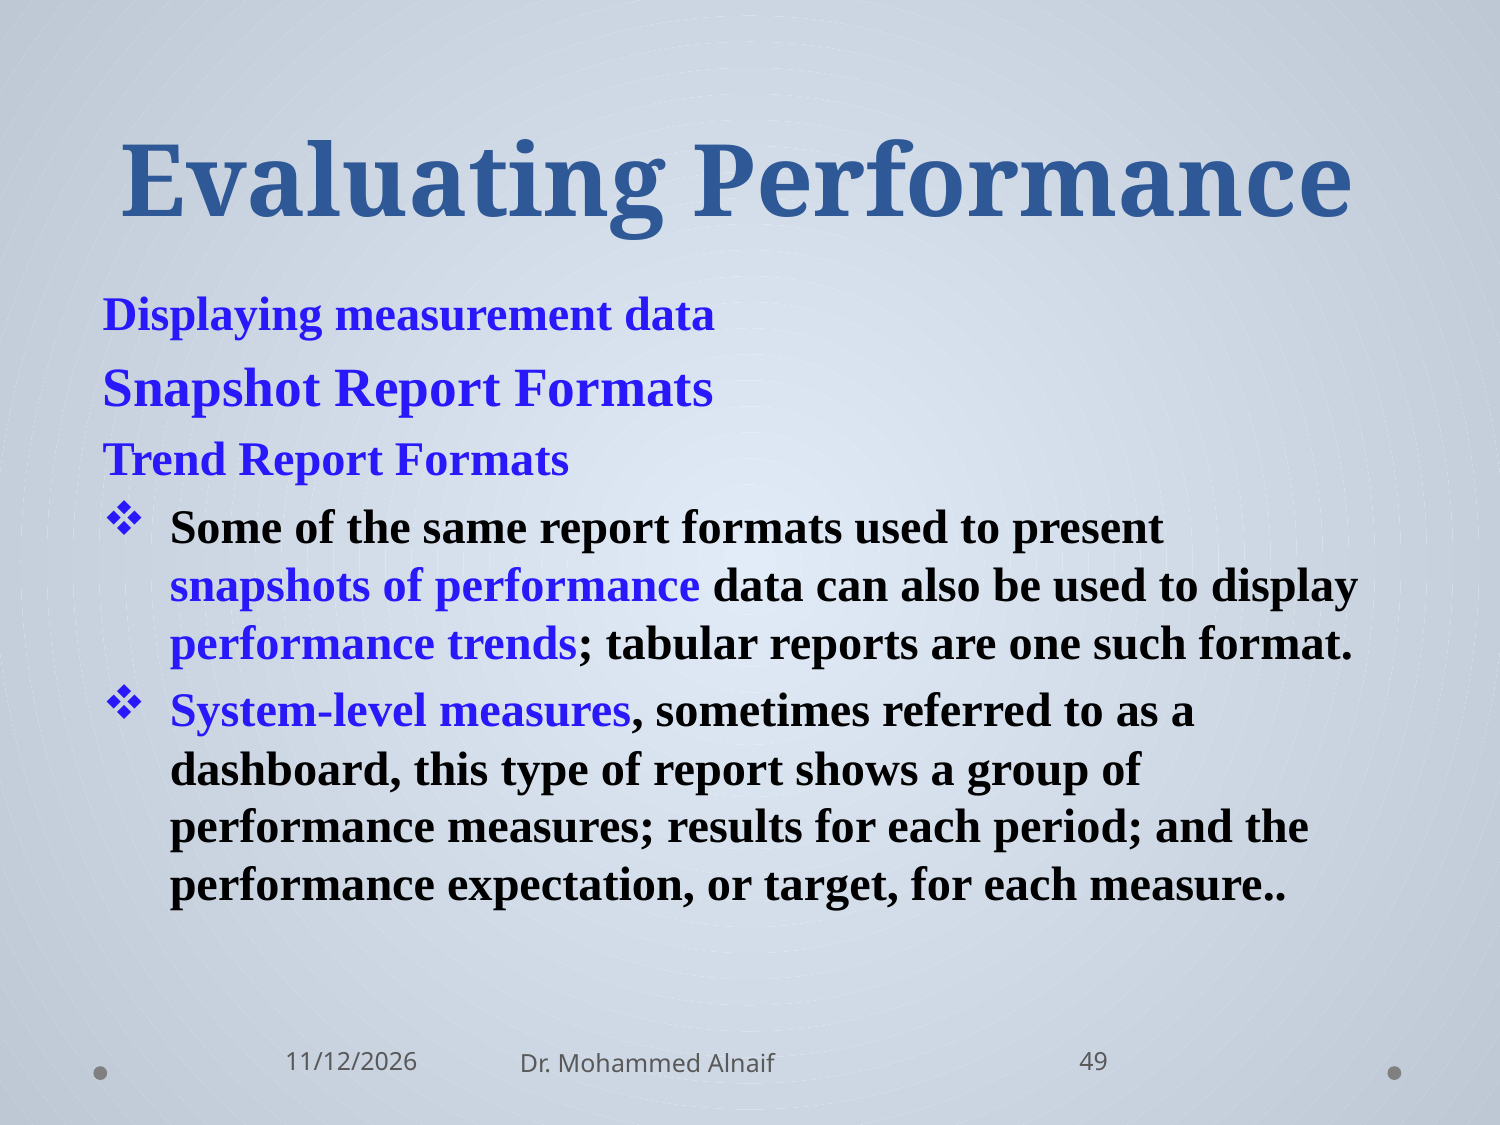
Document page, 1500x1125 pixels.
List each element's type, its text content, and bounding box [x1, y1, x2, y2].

subtitle Displaying measurement data Snapshot Report Formats Trend Report Formats Some of the same report formats used to present snapshots of performance data can also be used to display performance trends; tabular reports are one such format. System-level measures, sometimes referred to as a dashboard, this type of report shows a group of performance measures; results for each period; and the performance expectation, or target, for each measure.. [87, 275, 1388, 1001]
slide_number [75, 1025, 425, 1100]
footer Dr. Mohammed Alnaif [512, 1025, 988, 1100]
title Evaluating Performance [100, 78, 1376, 244]
slide_number 49 [1074, 1025, 1425, 1100]
